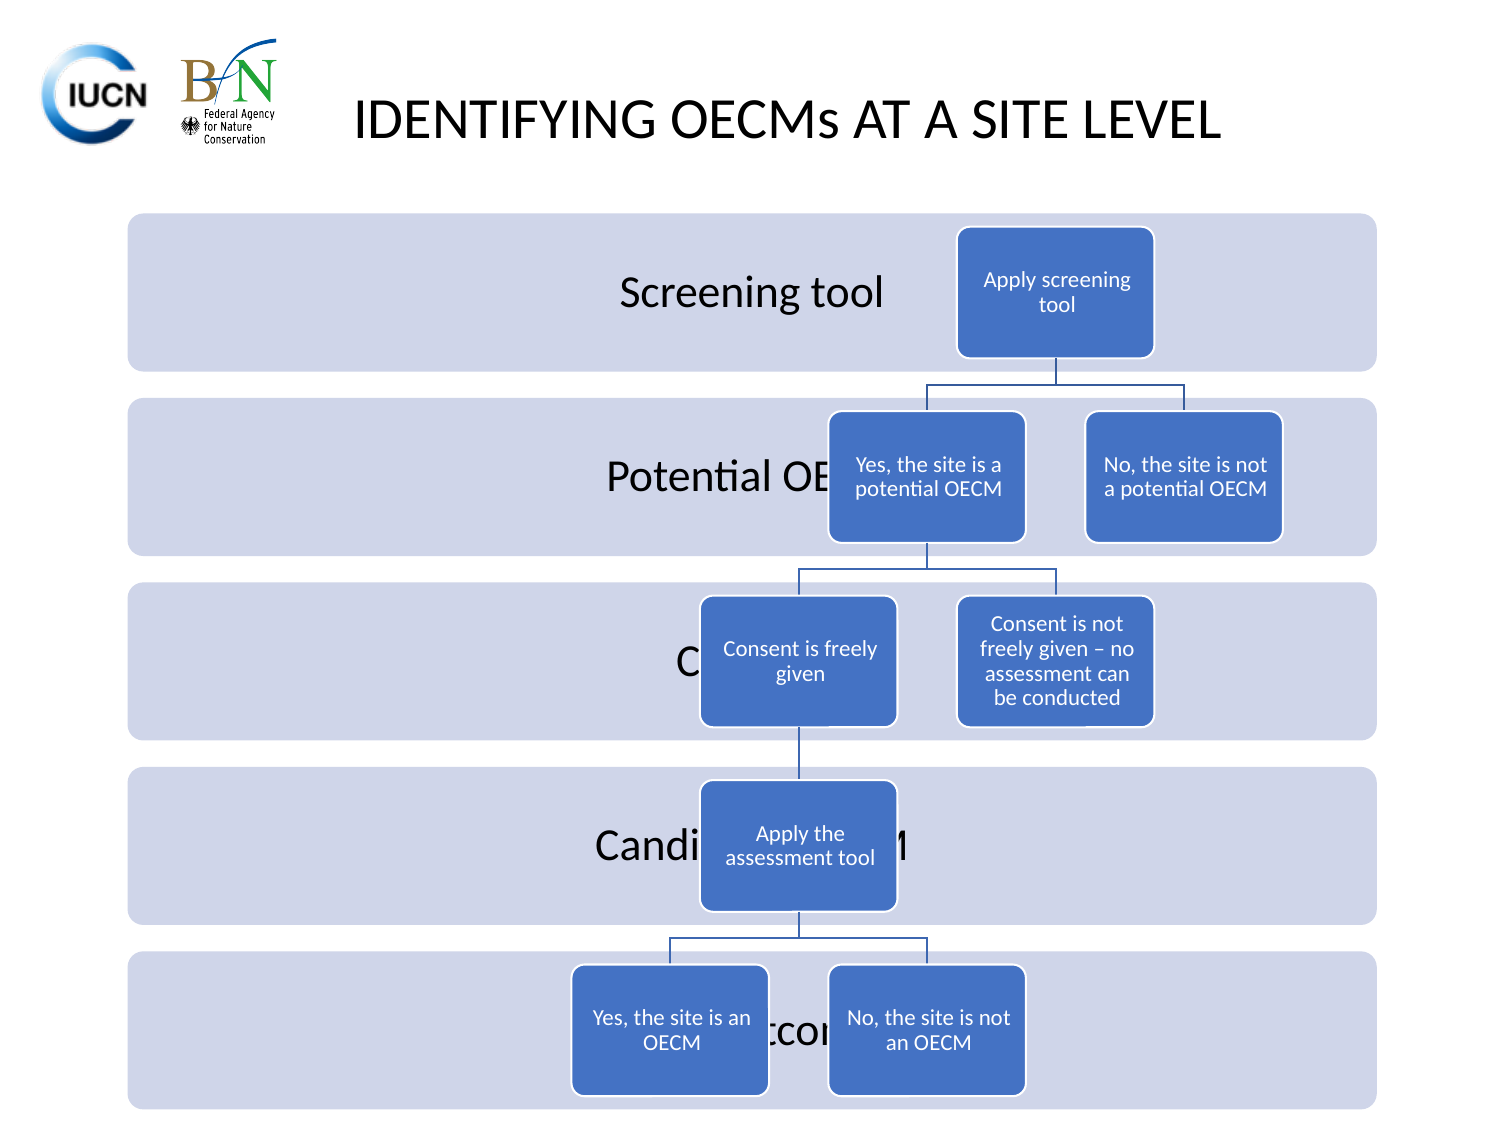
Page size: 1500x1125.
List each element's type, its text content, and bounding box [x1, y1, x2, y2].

text_box IDENTIFYING OECMs AT A SITE LEVEL [363, 73, 1500, 158]
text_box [127, 210, 1377, 1113]
picture [18, 0, 363, 177]
